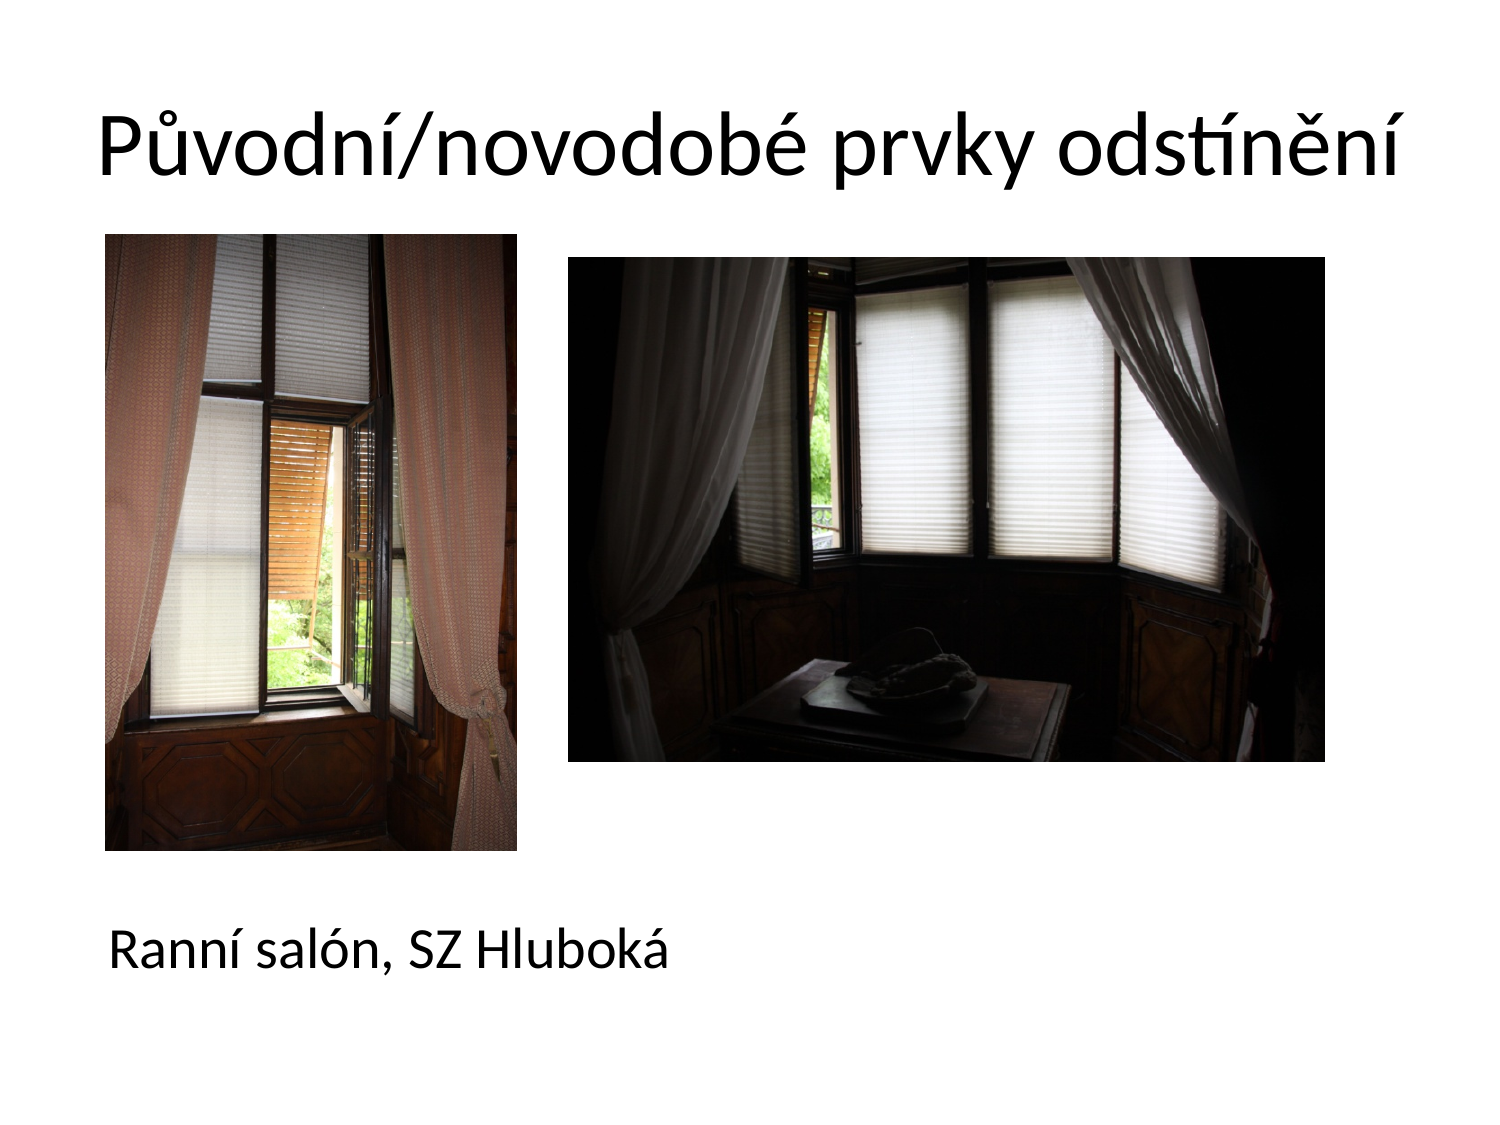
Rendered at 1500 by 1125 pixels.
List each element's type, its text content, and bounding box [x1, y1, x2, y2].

text_box Ranní salón, SZ Hluboká [93, 902, 844, 988]
title Původní/novodobé prvky odstínění [75, 45, 1425, 233]
picture [568, 257, 1325, 762]
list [105, 234, 517, 852]
